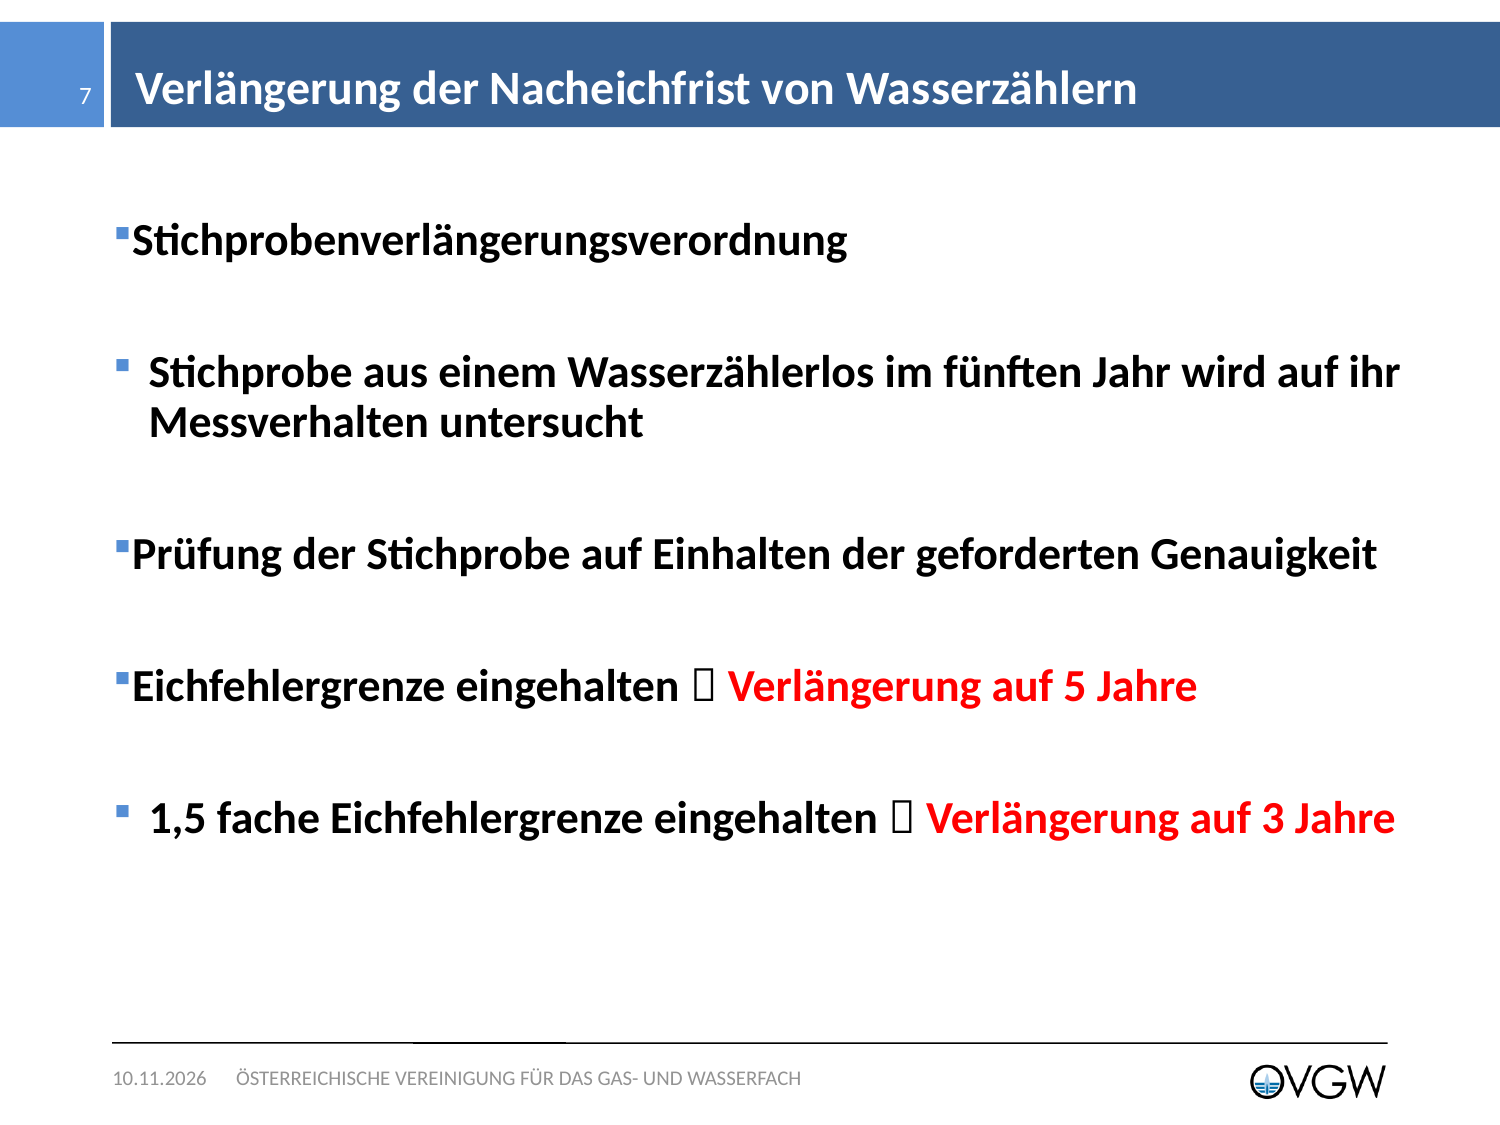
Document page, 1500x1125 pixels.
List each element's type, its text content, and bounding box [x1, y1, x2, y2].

slide_number 7 [16, 64, 92, 125]
picture [1238, 1054, 1397, 1109]
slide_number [112, 1059, 230, 1095]
title Verlängerung der Nacheichfrist von Wasserzählern [112, 45, 1483, 126]
list Stichprobenverlängerungsverordnung Stichprobe aus einem Wasserzählerlos im fünften Jahr wird auf ihr Messverhalten untersucht Prüfung der Stichprobe auf Einhalten der geforderten Genauigkeit Eichfehlergrenze eingehalten  Verlängerung auf 5 Jahre 1,5 fache Eichfehlergrenze eingehalten  Verlängerung auf 3 Jahre [113, 137, 1408, 965]
footer ÖSTERREICHISCHE VEREINIGUNG FÜR DAS GAS- UND WASSERFACH [236, 1059, 1003, 1095]
